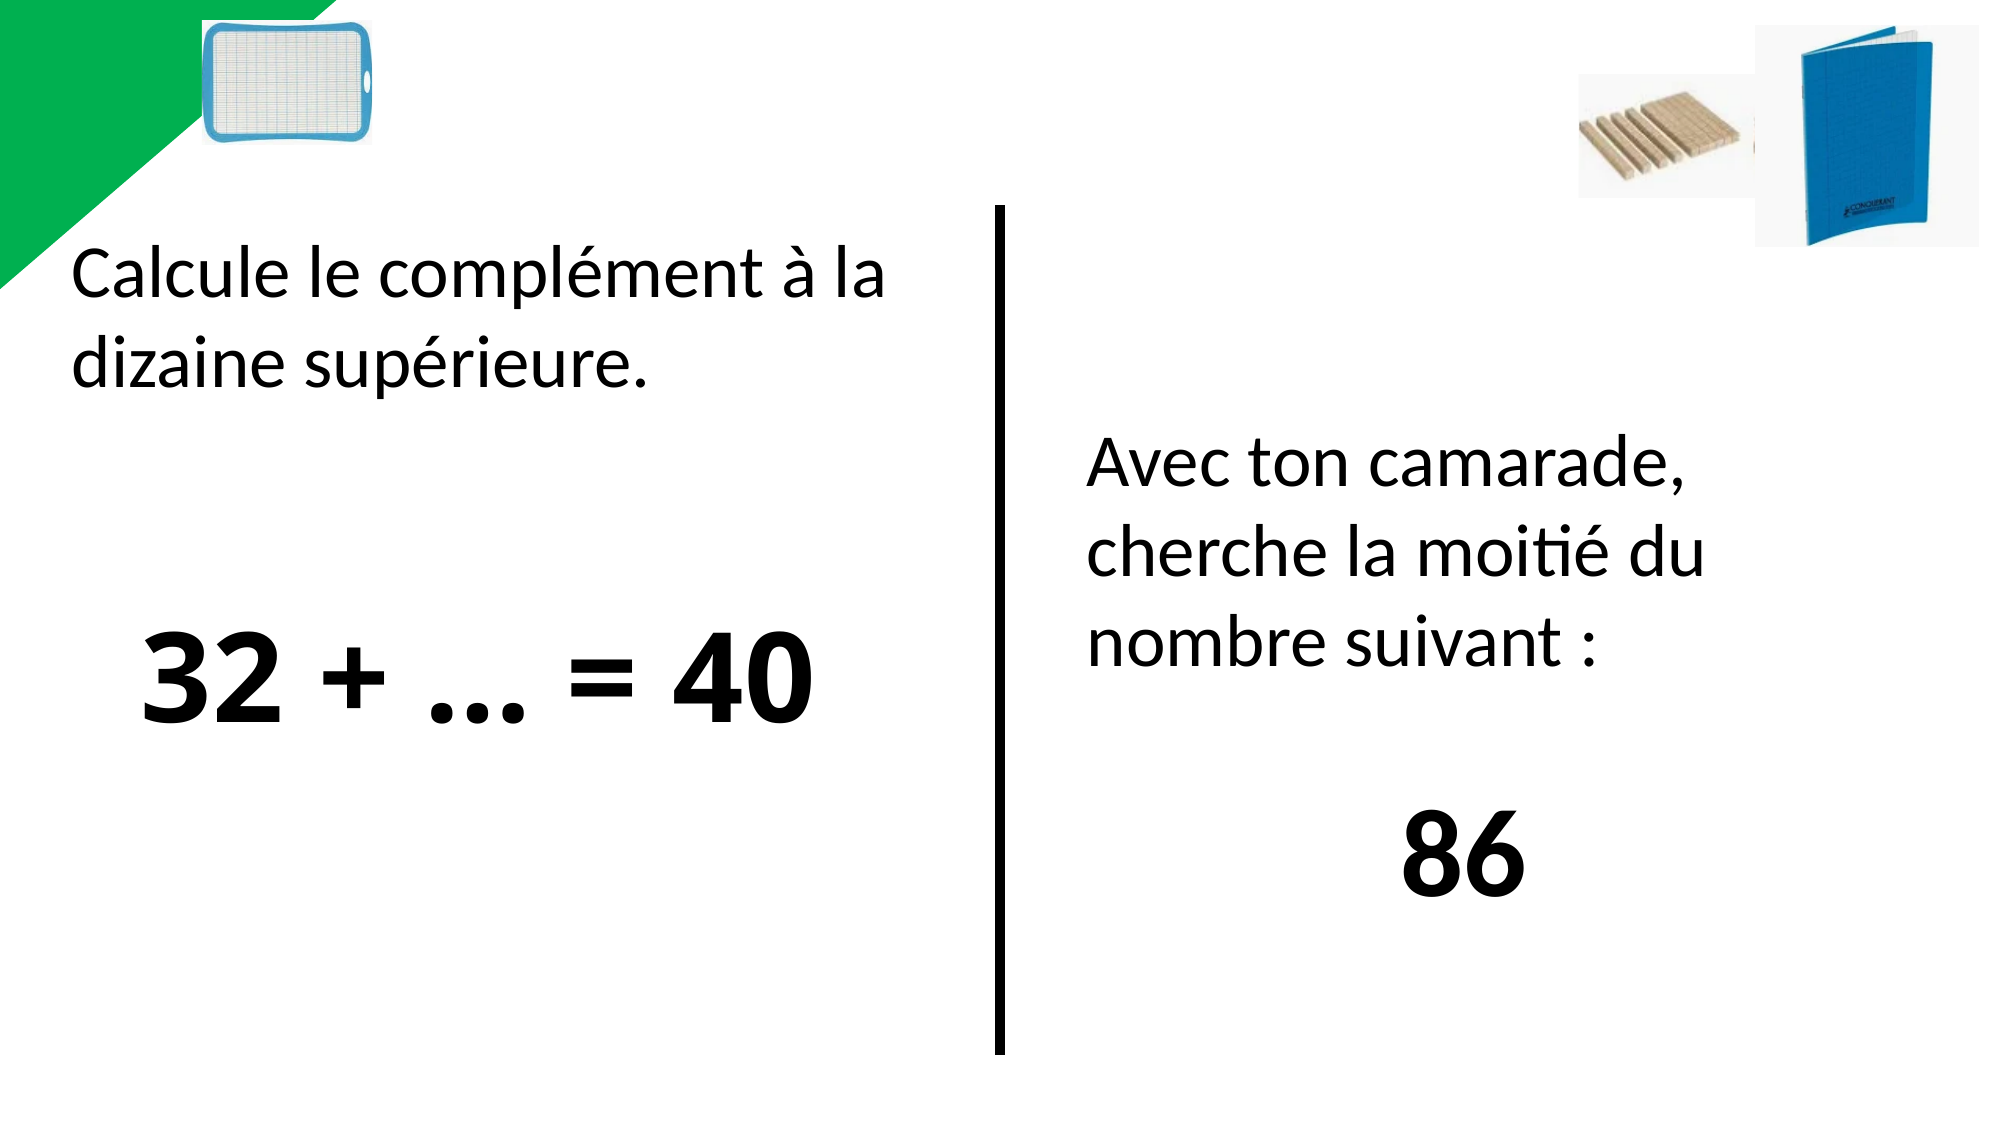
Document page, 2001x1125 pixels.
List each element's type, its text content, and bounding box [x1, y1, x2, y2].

text_box Calcule le complément à la dizaine supérieure. [56, 214, 979, 410]
text_box [0, 0, 337, 290]
picture [1578, 25, 1979, 247]
text_box 32 + … = 40 [76, 590, 880, 755]
picture [201, 20, 373, 145]
text_box Avec ton camarade, cherche la moitié du nombre suivant : 86 [1071, 404, 1855, 929]
